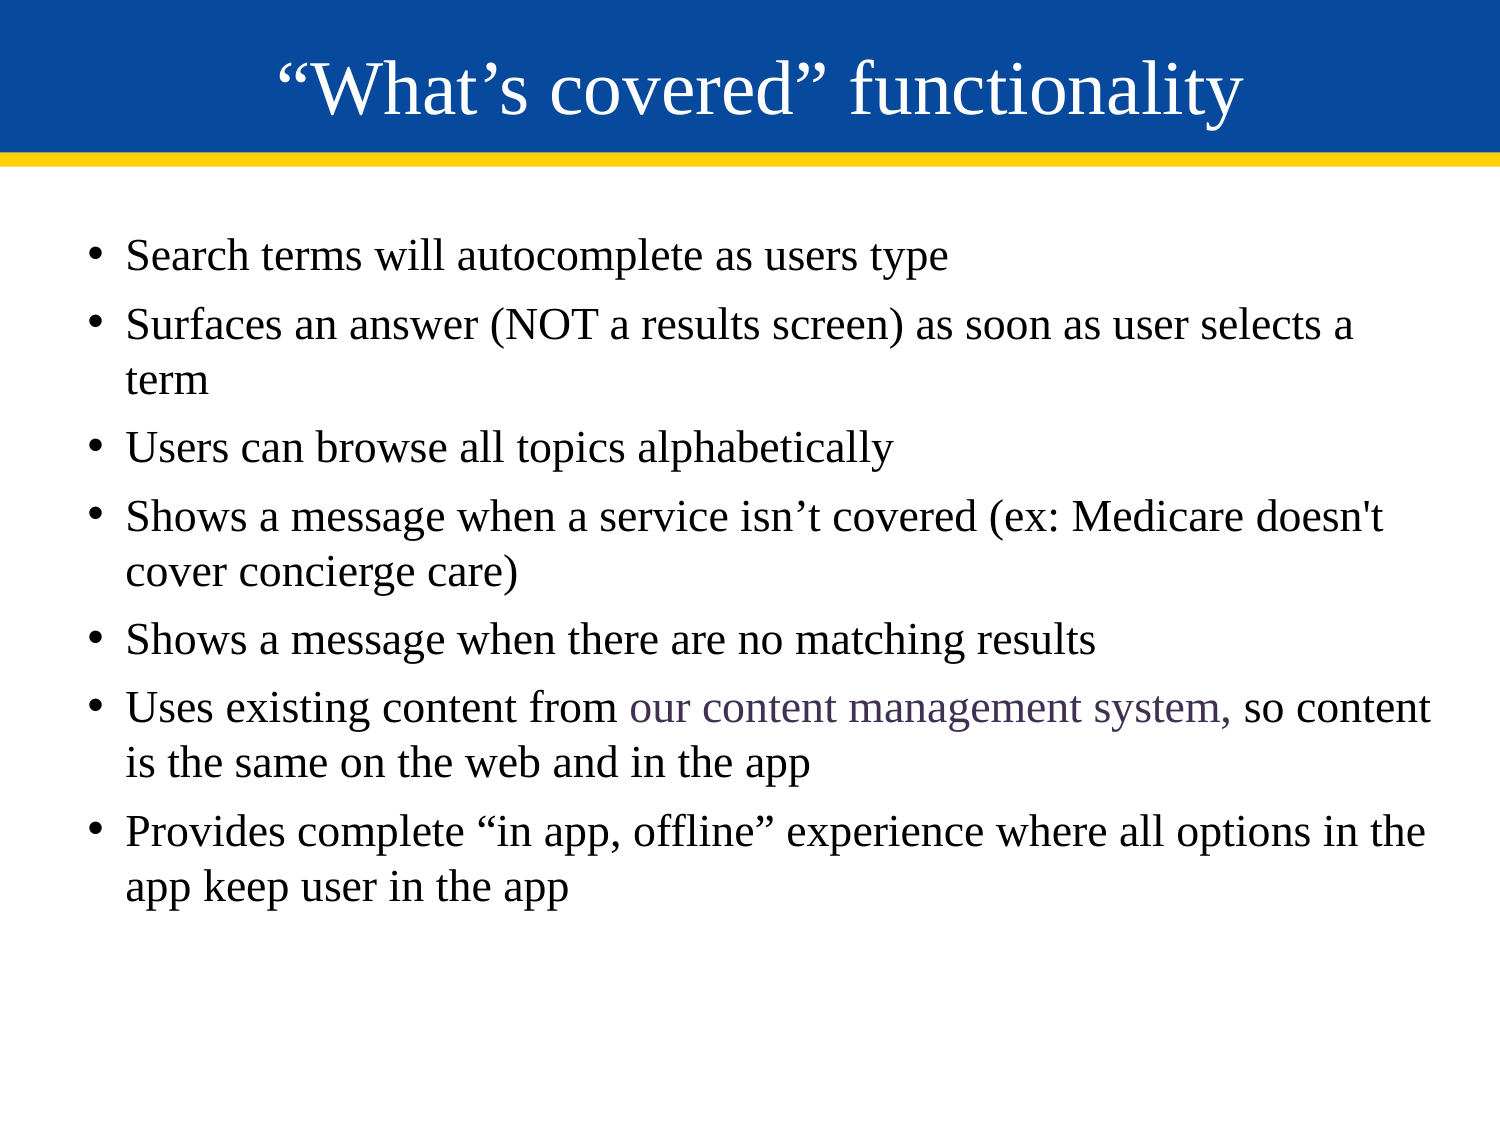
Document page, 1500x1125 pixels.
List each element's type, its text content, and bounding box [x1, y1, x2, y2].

list Search terms will autocomplete as users type Surfaces an answer (NOT a results screen) as soon as user selects a term Users can browse all topics alphabetically Shows a message when a service isn’t covered (ex: Medicare doesn't cover concierge care) Shows a message when there are no matching results Uses existing content from our content management system, so content is the same on the web and in the app Provides complete “in app, offline” experience where all options in the app keep user in the app [87, 224, 1435, 957]
title “What’s covered” functionality [225, 37, 1297, 132]
